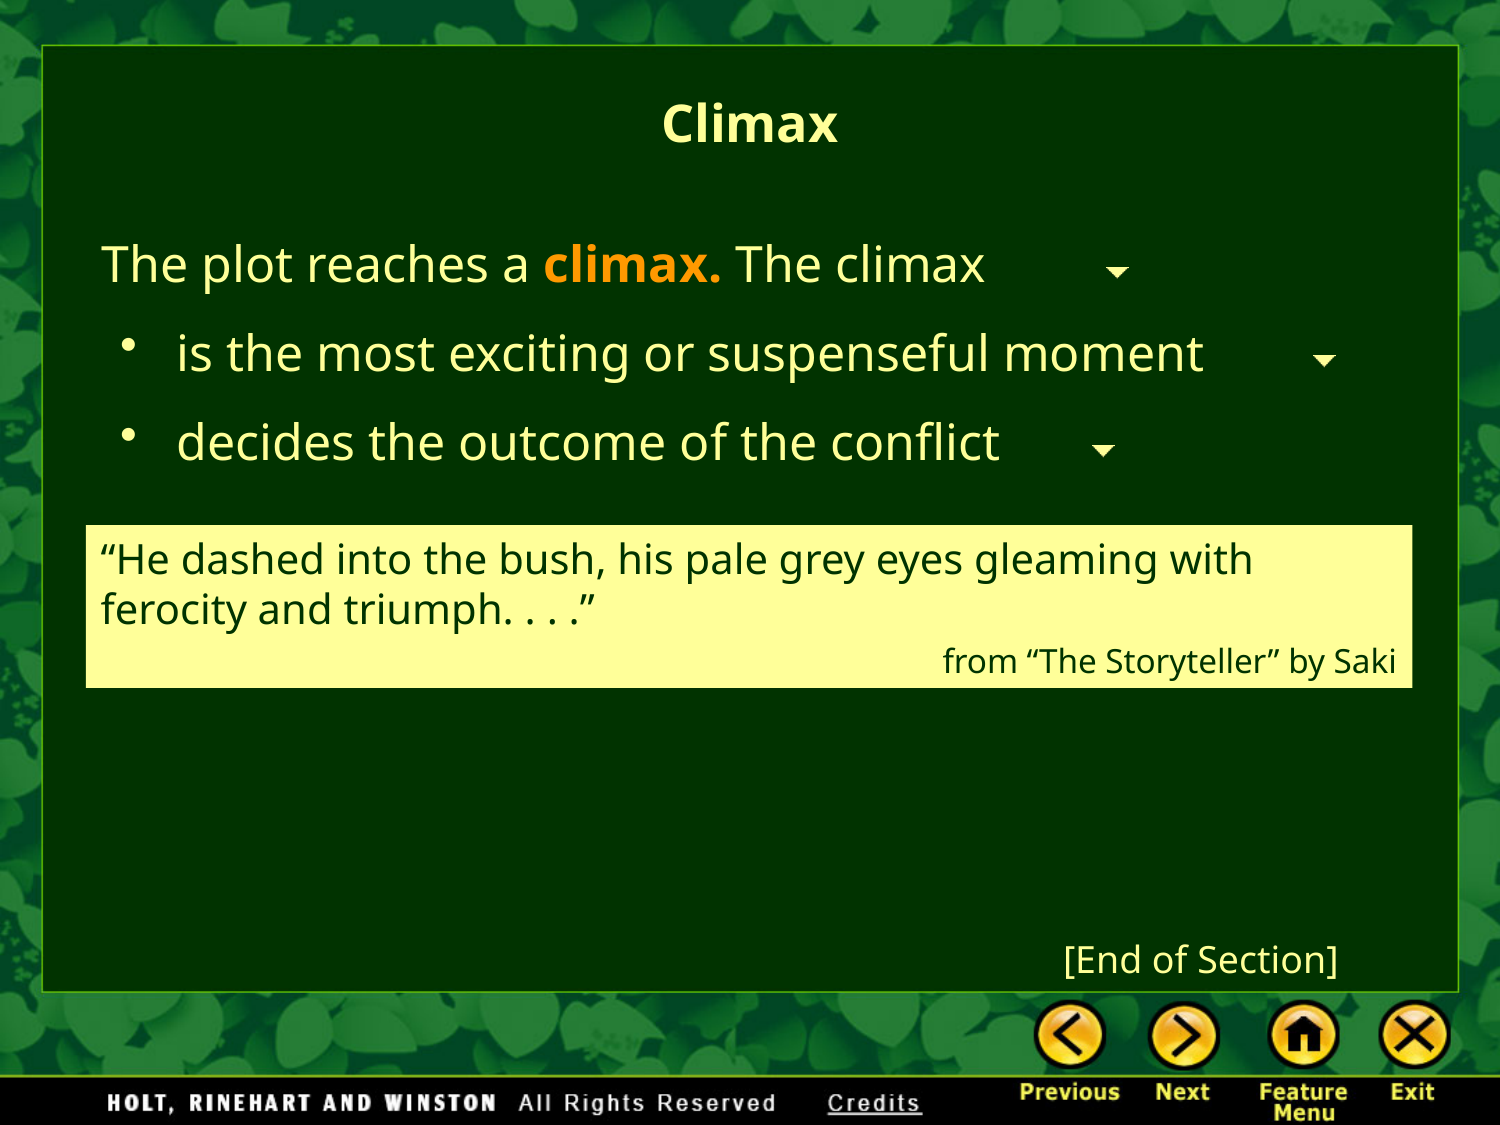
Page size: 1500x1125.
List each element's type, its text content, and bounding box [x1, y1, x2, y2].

text_box decides the outcome of the conflict [86, 403, 1414, 479]
title Climax [87, 56, 1413, 188]
text_box “He dashed into the bush, his pale grey eyes gleaming with ferocity and triumph. . . .” from “The Storyteller” by Saki [85, 525, 1413, 688]
text_box [End of Section] [1048, 929, 1393, 989]
picture [0, 0, 1500, 1125]
text_box The plot reaches a climax. The climax [86, 224, 1412, 300]
text_box is the most exciting or suspenseful moment [86, 313, 1414, 389]
